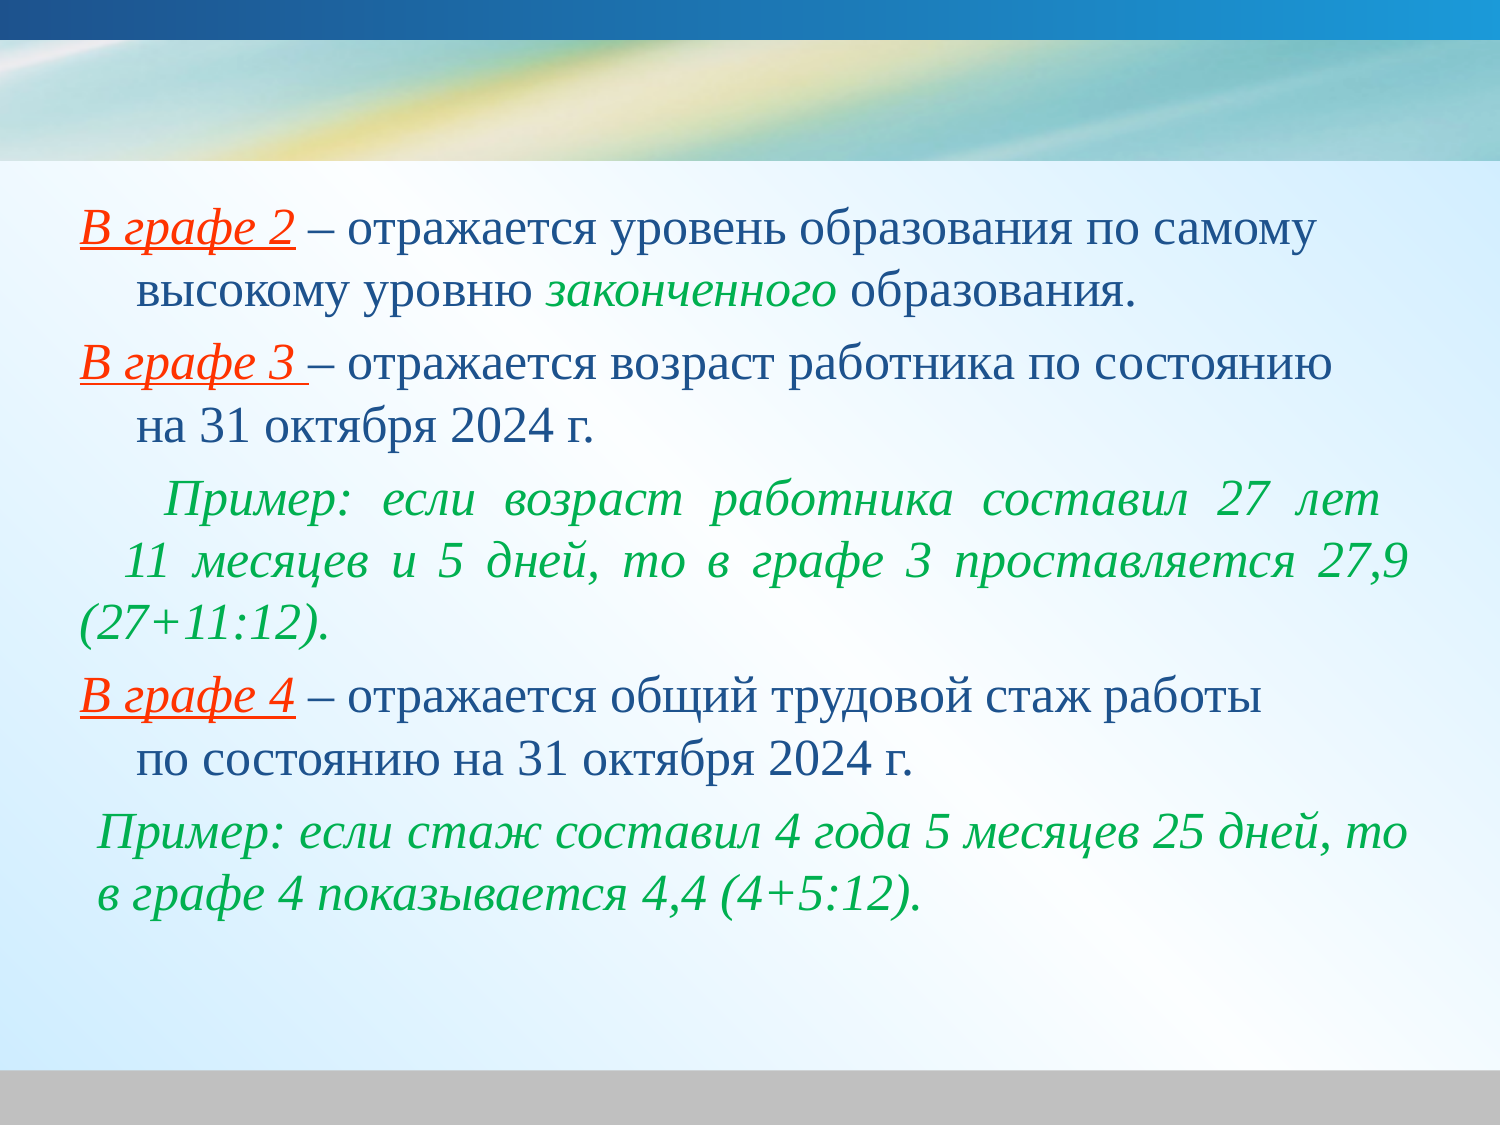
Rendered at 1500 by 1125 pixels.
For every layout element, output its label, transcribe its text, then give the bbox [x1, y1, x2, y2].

picture [0, 39, 1500, 161]
list В графе 2 – отражается уровень образования по самому высокому уровню законченного образования. В графе 3 – отражается возраст работника по состоянию на 31 октября 2024 г. Пример: если возраст работника составил 27 лет 11 месяцев и 5 дней, то в графе 3 проставляется 27,9 (27+11:12). В графе 4 – отражается общий трудовой стаж работы по состоянию на 31 октября 2024 г. Пример: если стаж составил 4 года 5 месяцев 25 дней, то в графе 4 показывается 4,4 (4+5:12). [64, 184, 1425, 1071]
